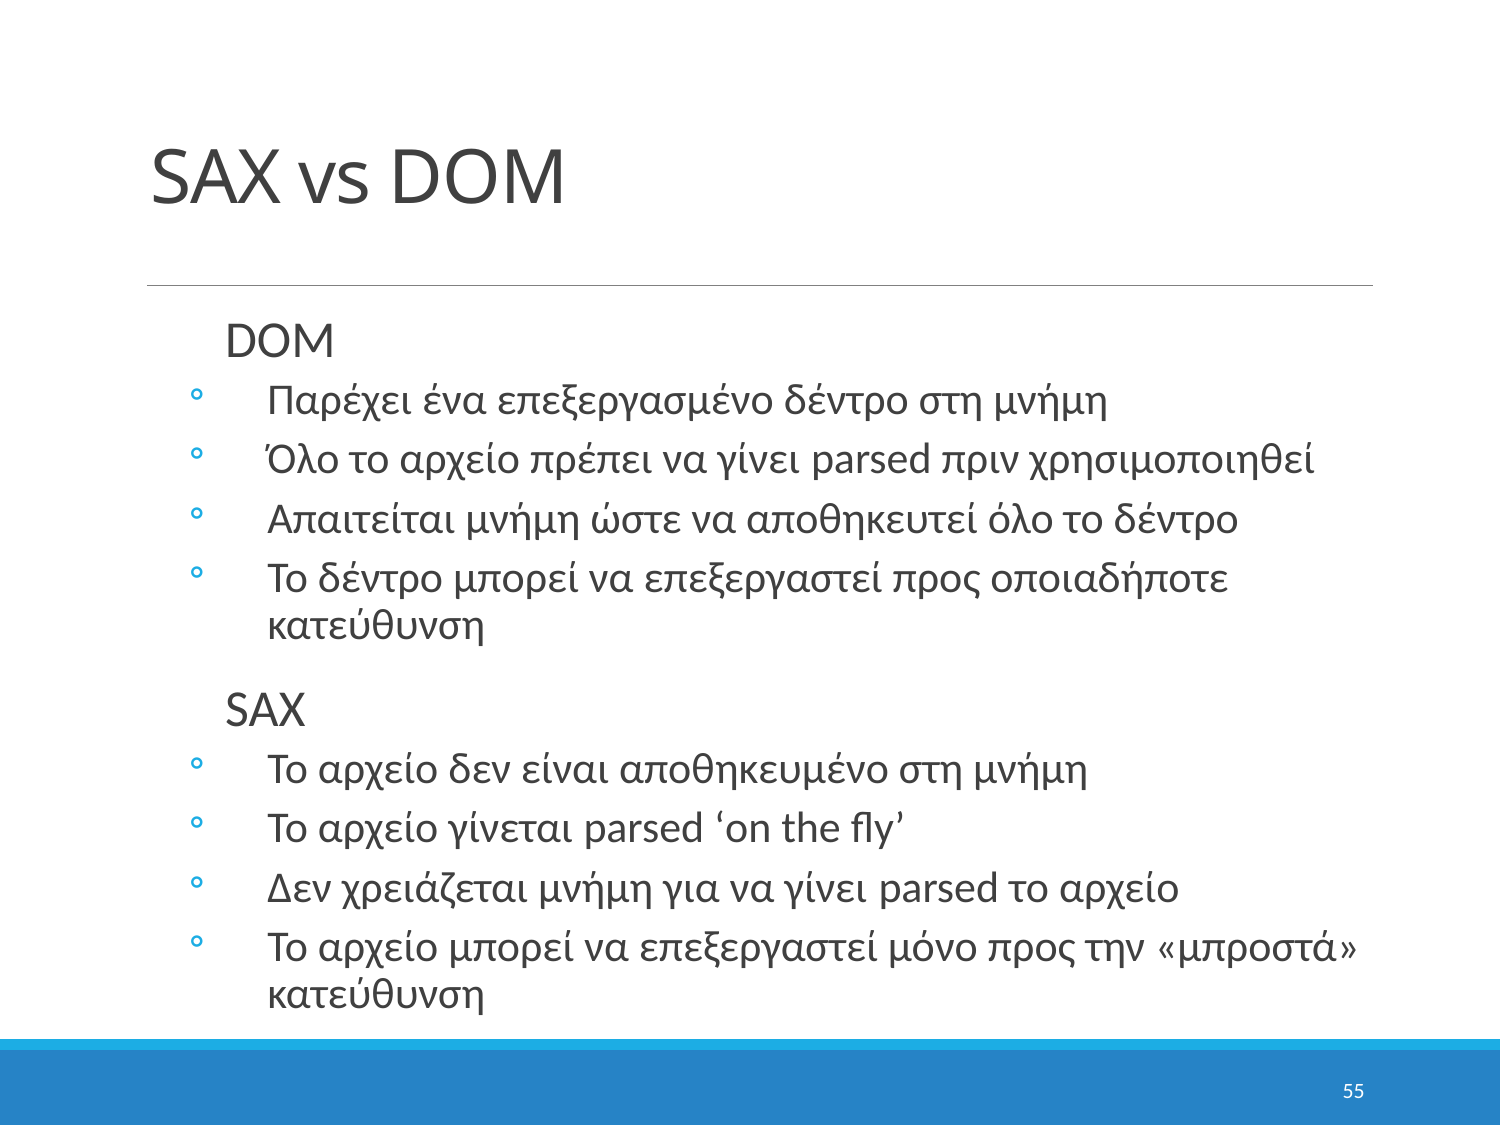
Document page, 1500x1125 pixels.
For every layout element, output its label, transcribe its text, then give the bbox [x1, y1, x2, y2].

title SAX vs DOM [135, 43, 1373, 227]
list DOM Παρέχει ένα επεξεργασμένο δέντρο στη μνήμη Όλο το αρχείο πρέπει να γίνει parsed πριν χρησιμοποιηθεί Απαιτείται μνήμη ώστε να αποθηκευτεί όλο το δέντρο Το δέντρο μπορεί να επεξεργαστεί προς οποιαδήποτε κατεύθυνση SAX Το αρχείο δεν είναι αποθηκευμένο στη μνήμη Το αρχείο γίνεται parsed ‘on the fly’ Δεν χρειάζεται μνήμη για να γίνει parsed το αρχείο Το αρχείο μπορεί να επεξεργαστεί μόνο προς την «μπροστά» κατεύθυνση [135, 304, 1373, 1029]
slide_number 55 [1218, 1059, 1380, 1120]
